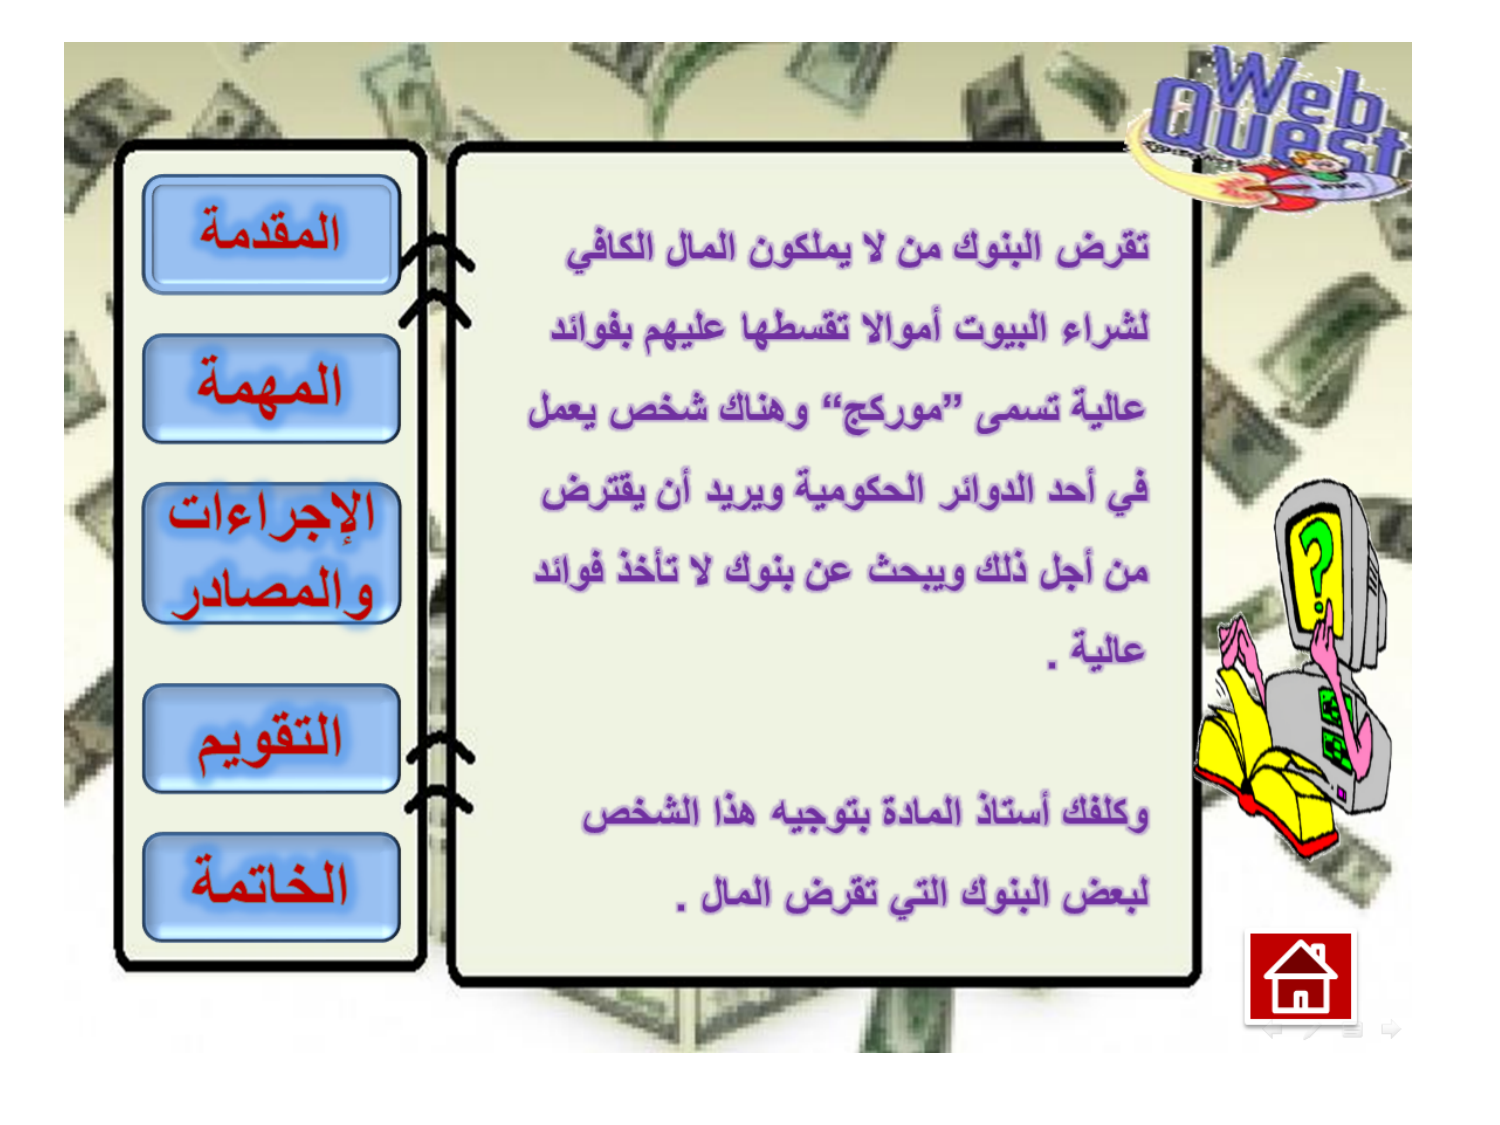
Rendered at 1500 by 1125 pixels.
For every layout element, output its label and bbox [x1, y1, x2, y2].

picture [64, 42, 1412, 1053]
